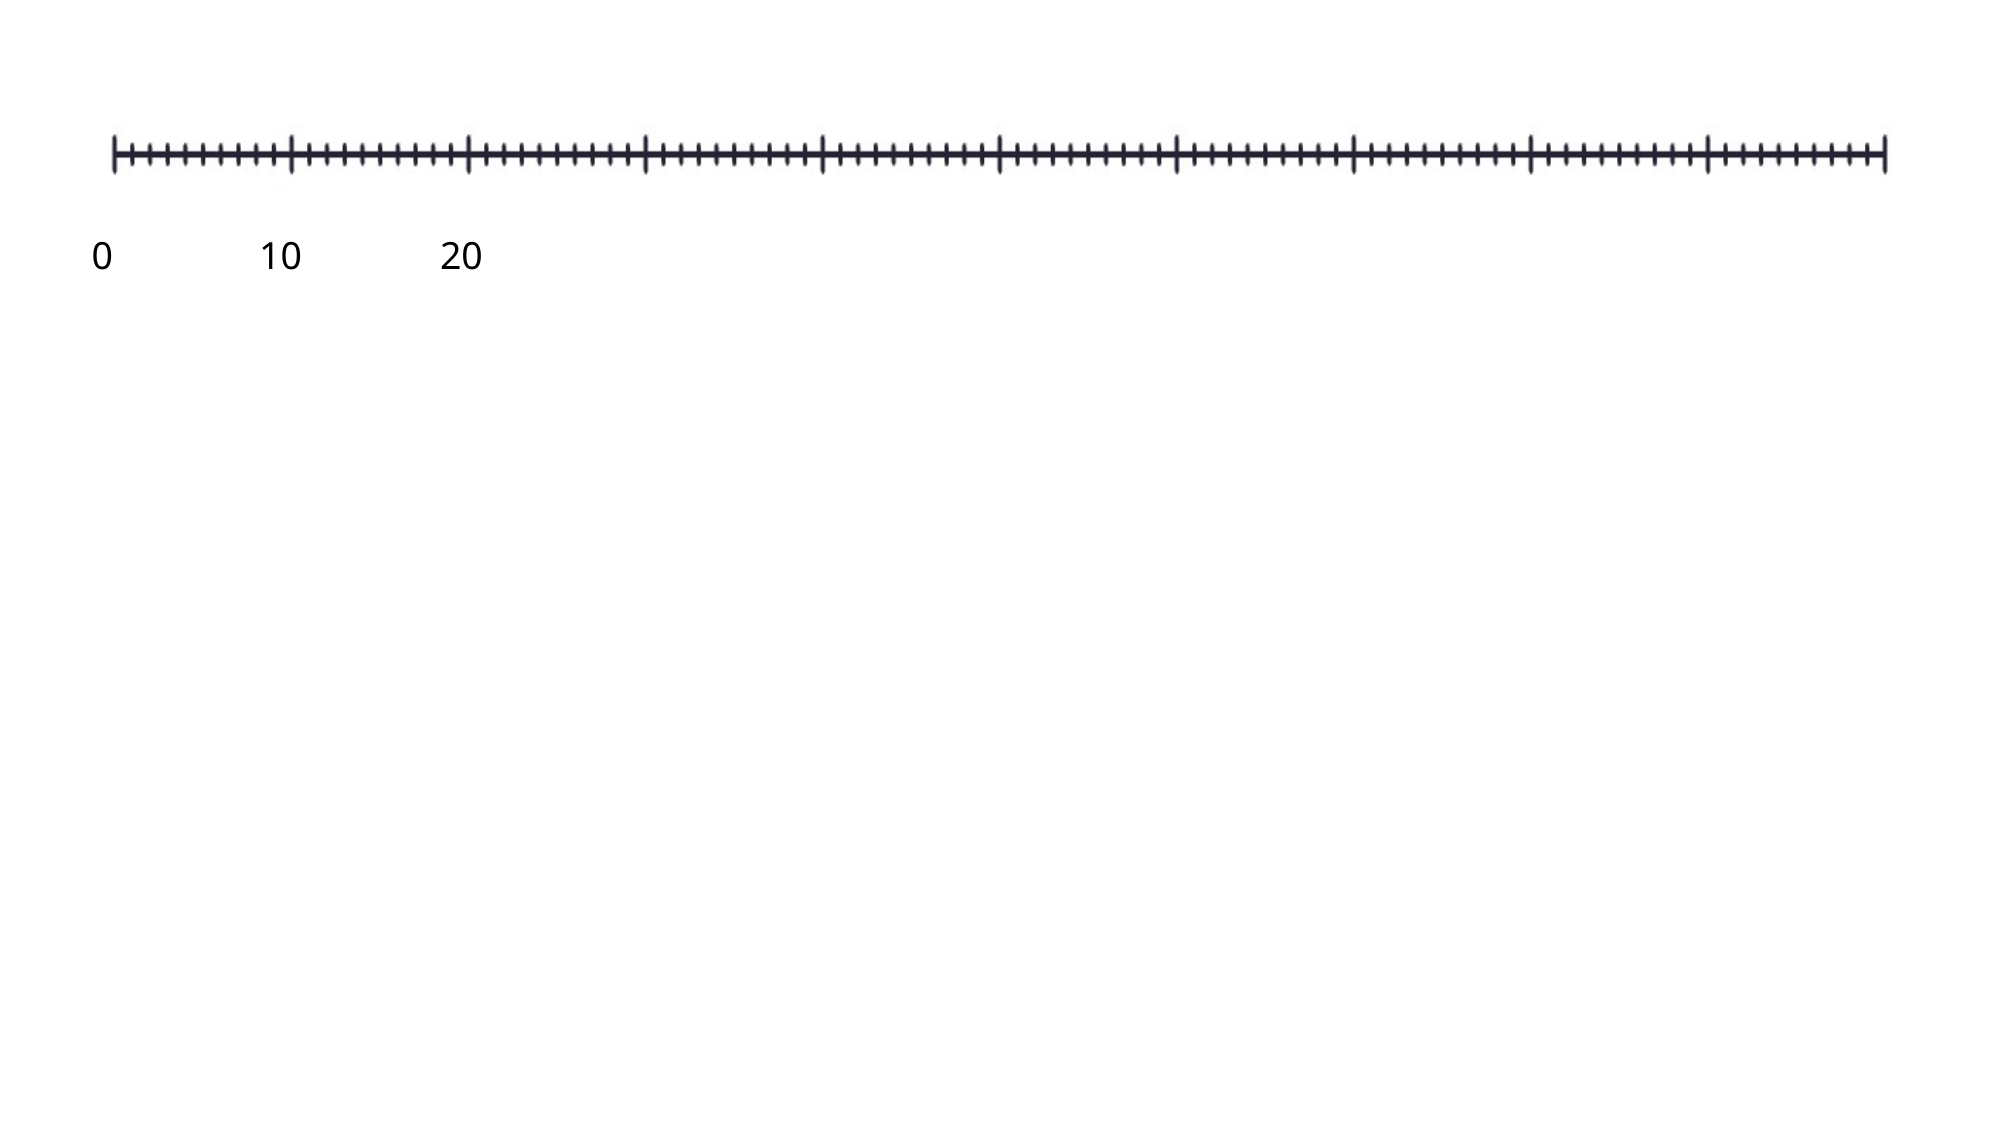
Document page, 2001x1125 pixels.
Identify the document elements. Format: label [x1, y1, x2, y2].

picture [43, 23, 1956, 287]
